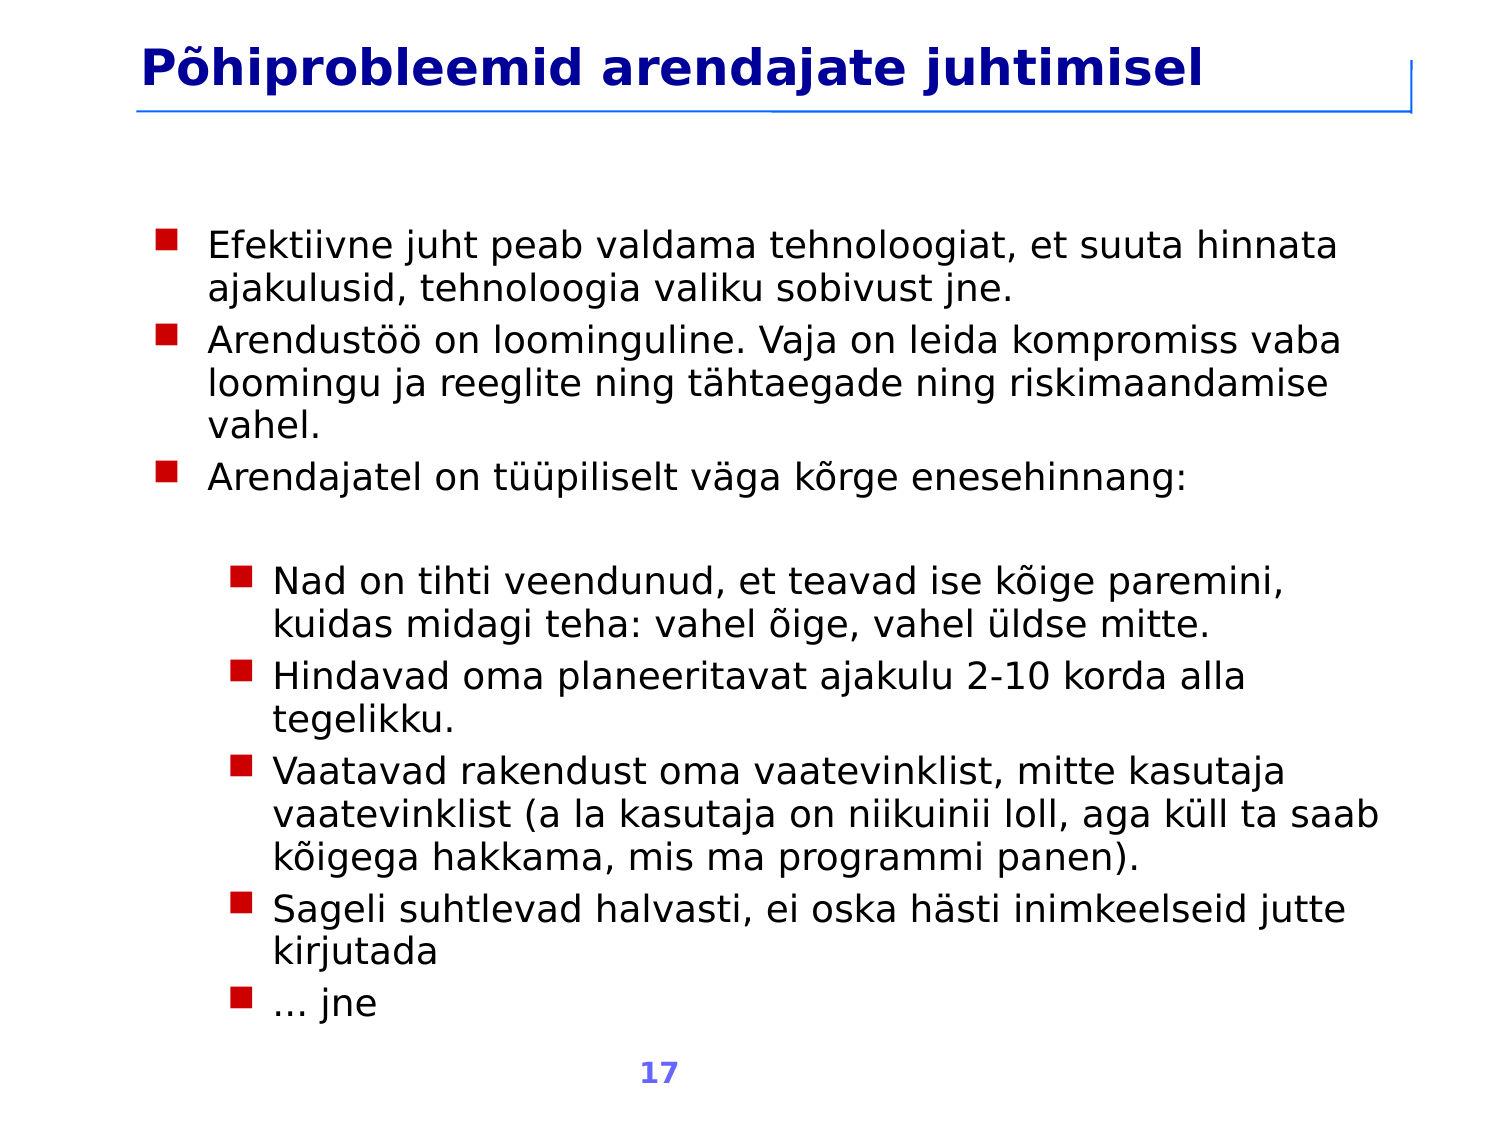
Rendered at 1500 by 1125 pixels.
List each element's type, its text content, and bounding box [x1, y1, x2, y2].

text_box Efektiivne juht peab valdama tehnoloogiat, et suuta hinnata ajakulusid, tehnoloogia valiku sobivust jne. Arendustöö on loominguline. Vaja on leida kompromiss vaba loomingu ja reeglite ning tähtaegade ning riskimaandamise vahel. Arendajatel on tüüpiliselt väga kõrge enesehinnang: Nad on tihti veendunud, et teavad ise kõige paremini, kuidas midagi teha: vahel õige, vahel üldse mitte. Hindavad oma planeeritavat ajakulu 2-10 korda alla tegelikku. Vaatavad rakendust oma vaatevinklist, mitte kasutaja vaatevinklist (a la kasutaja on niikuinii loll, aga küll ta saab kõigega hakkama, mis ma programmi panen). Sageli suhtlevad halvasti, ei oska hästi inimkeelseid jutte kirjutada ... jne [137, 162, 1425, 1044]
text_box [137, 61, 1412, 113]
text_box Põhiprobleemid arendajate juhtimisel [124, 0, 1400, 138]
